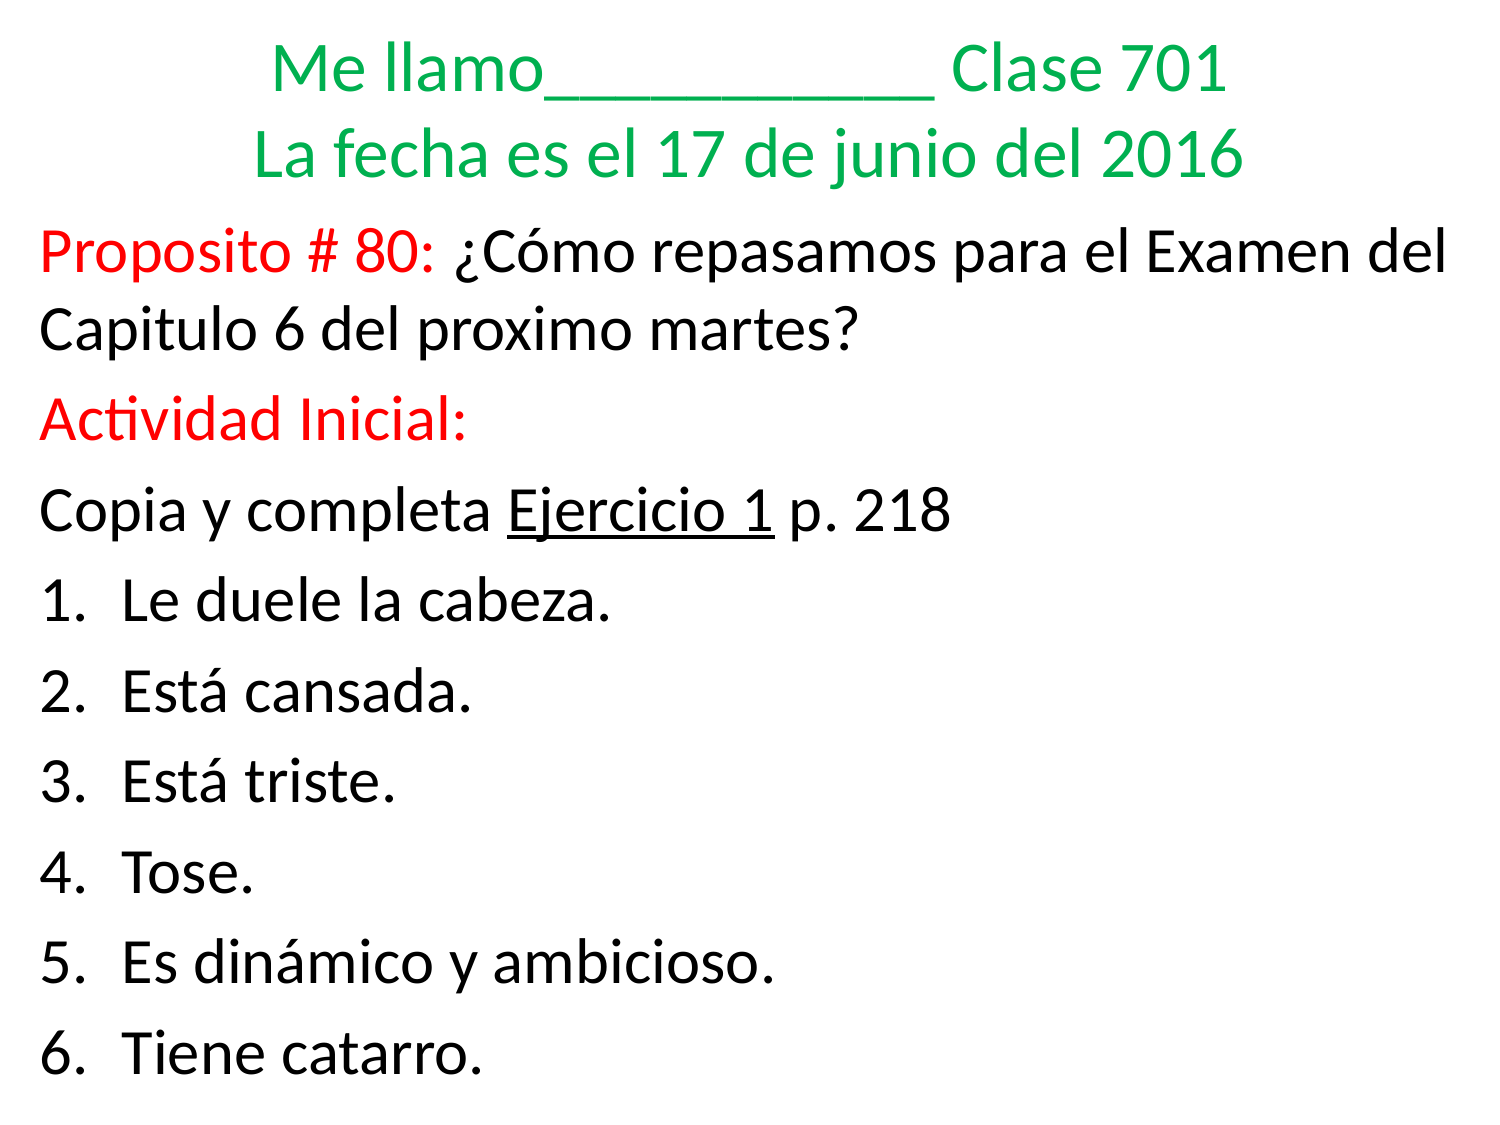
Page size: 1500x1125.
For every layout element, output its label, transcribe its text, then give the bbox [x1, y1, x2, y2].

title Me llamo___________ Clase 701 La fecha es el 17 de junio del 2016 [75, 12, 1425, 200]
list Proposito # 80: ¿Cómo repasamos para el Examen del Capitulo 6 del proximo martes? Actividad Inicial: Copia y completa Ejercicio 1 p. 218 Le duele la cabeza. Está cansada. Está triste. Tose. Es dinámico y ambicioso. Tiene catarro. [24, 200, 1475, 1100]
